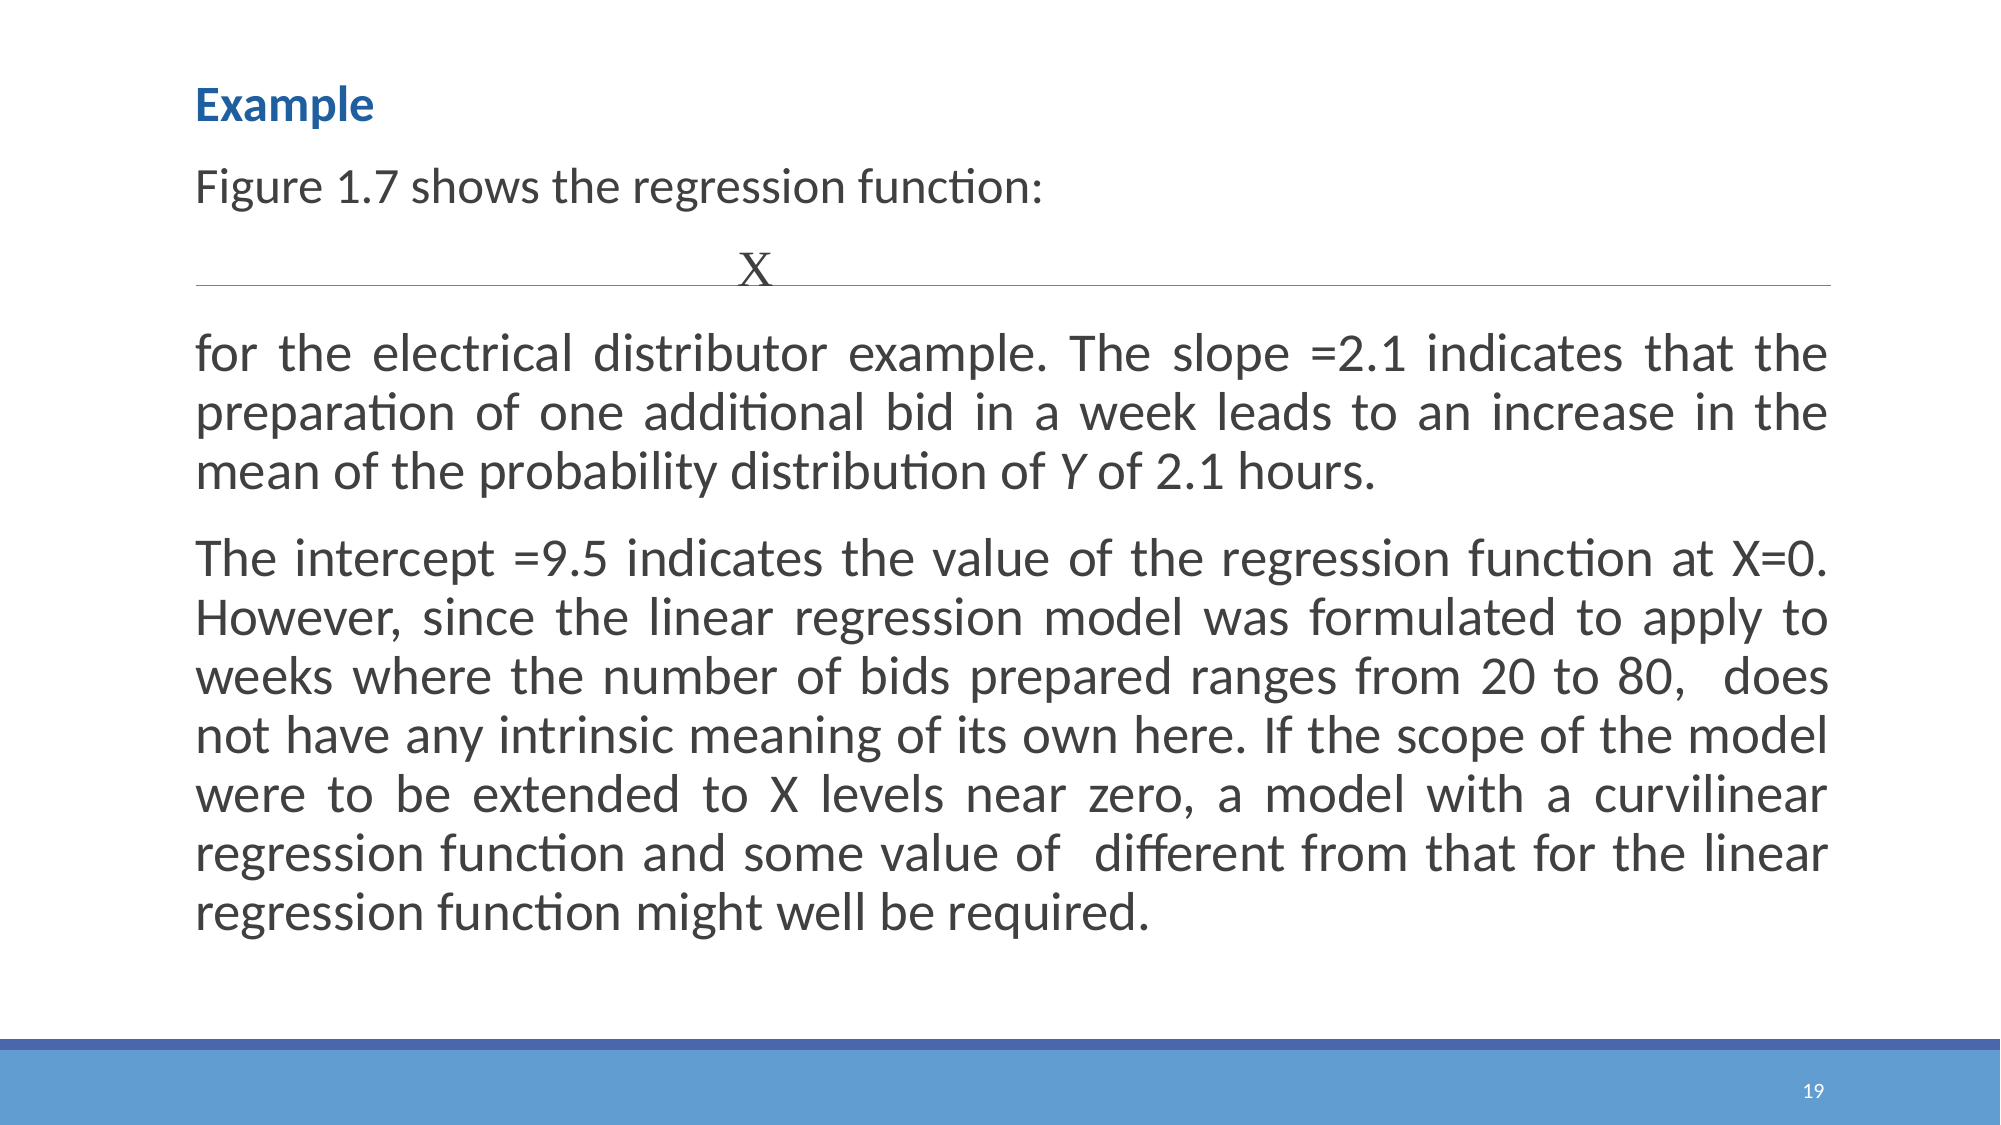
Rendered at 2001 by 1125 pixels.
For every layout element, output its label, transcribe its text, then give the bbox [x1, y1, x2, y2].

slide_number 19 [1624, 1059, 1840, 1120]
